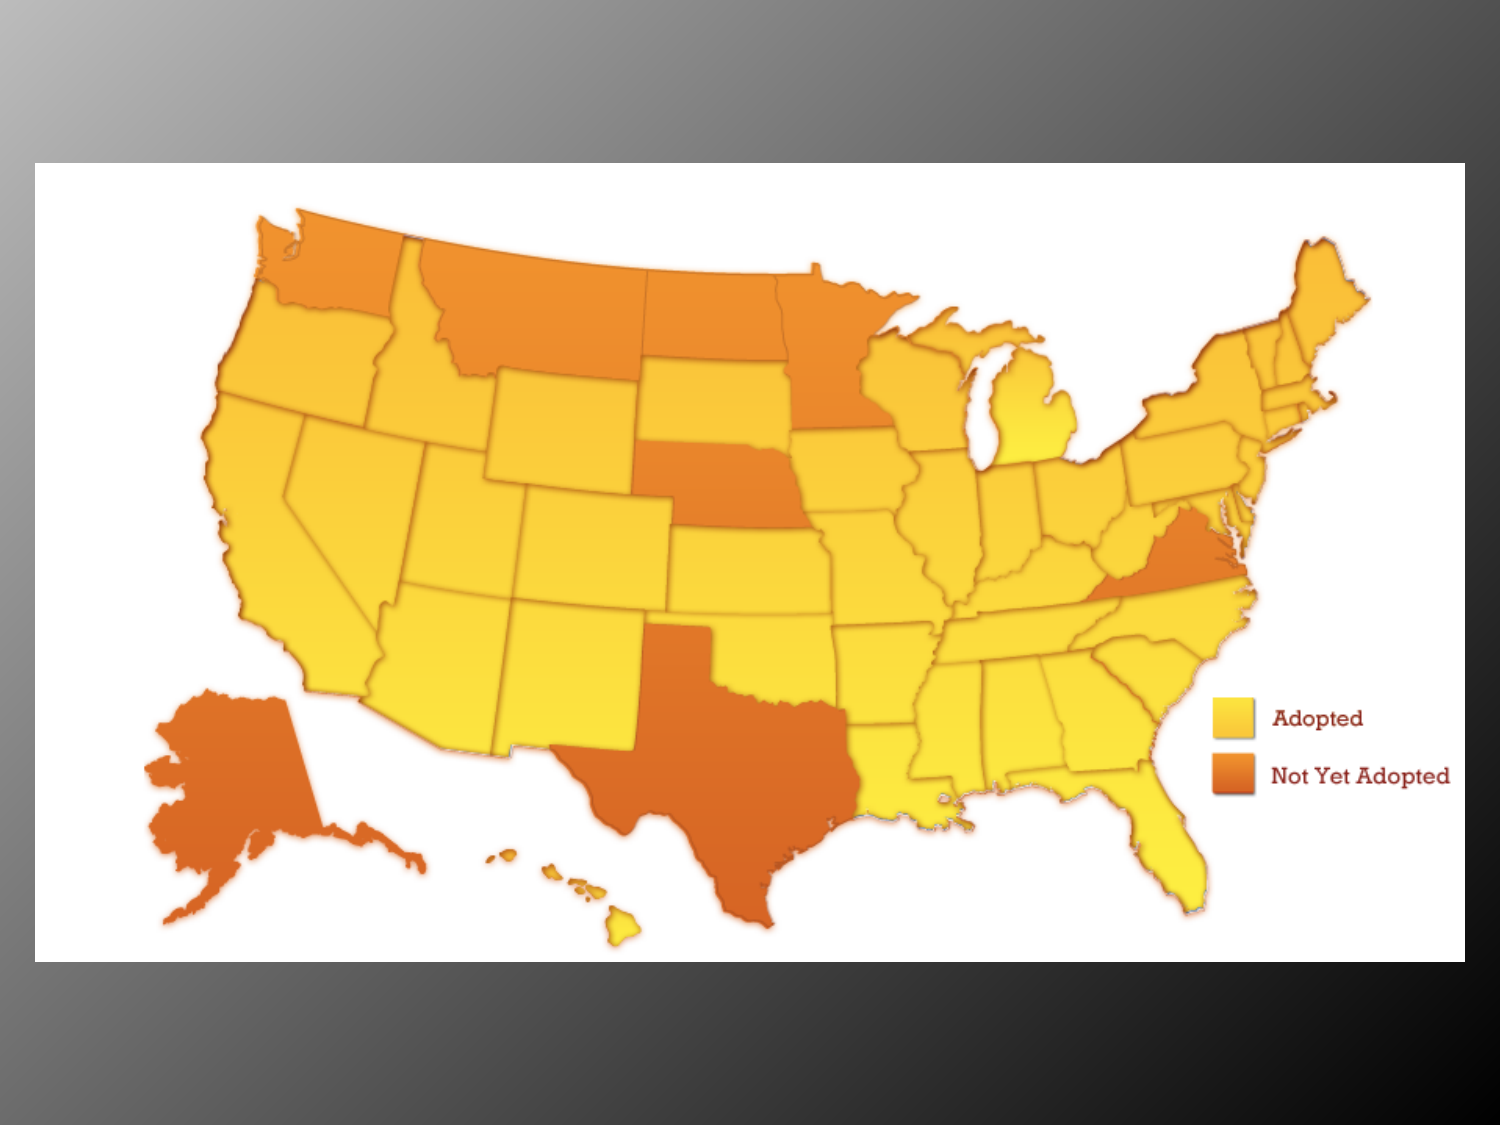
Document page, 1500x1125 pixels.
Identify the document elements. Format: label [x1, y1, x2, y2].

picture [35, 162, 1465, 962]
